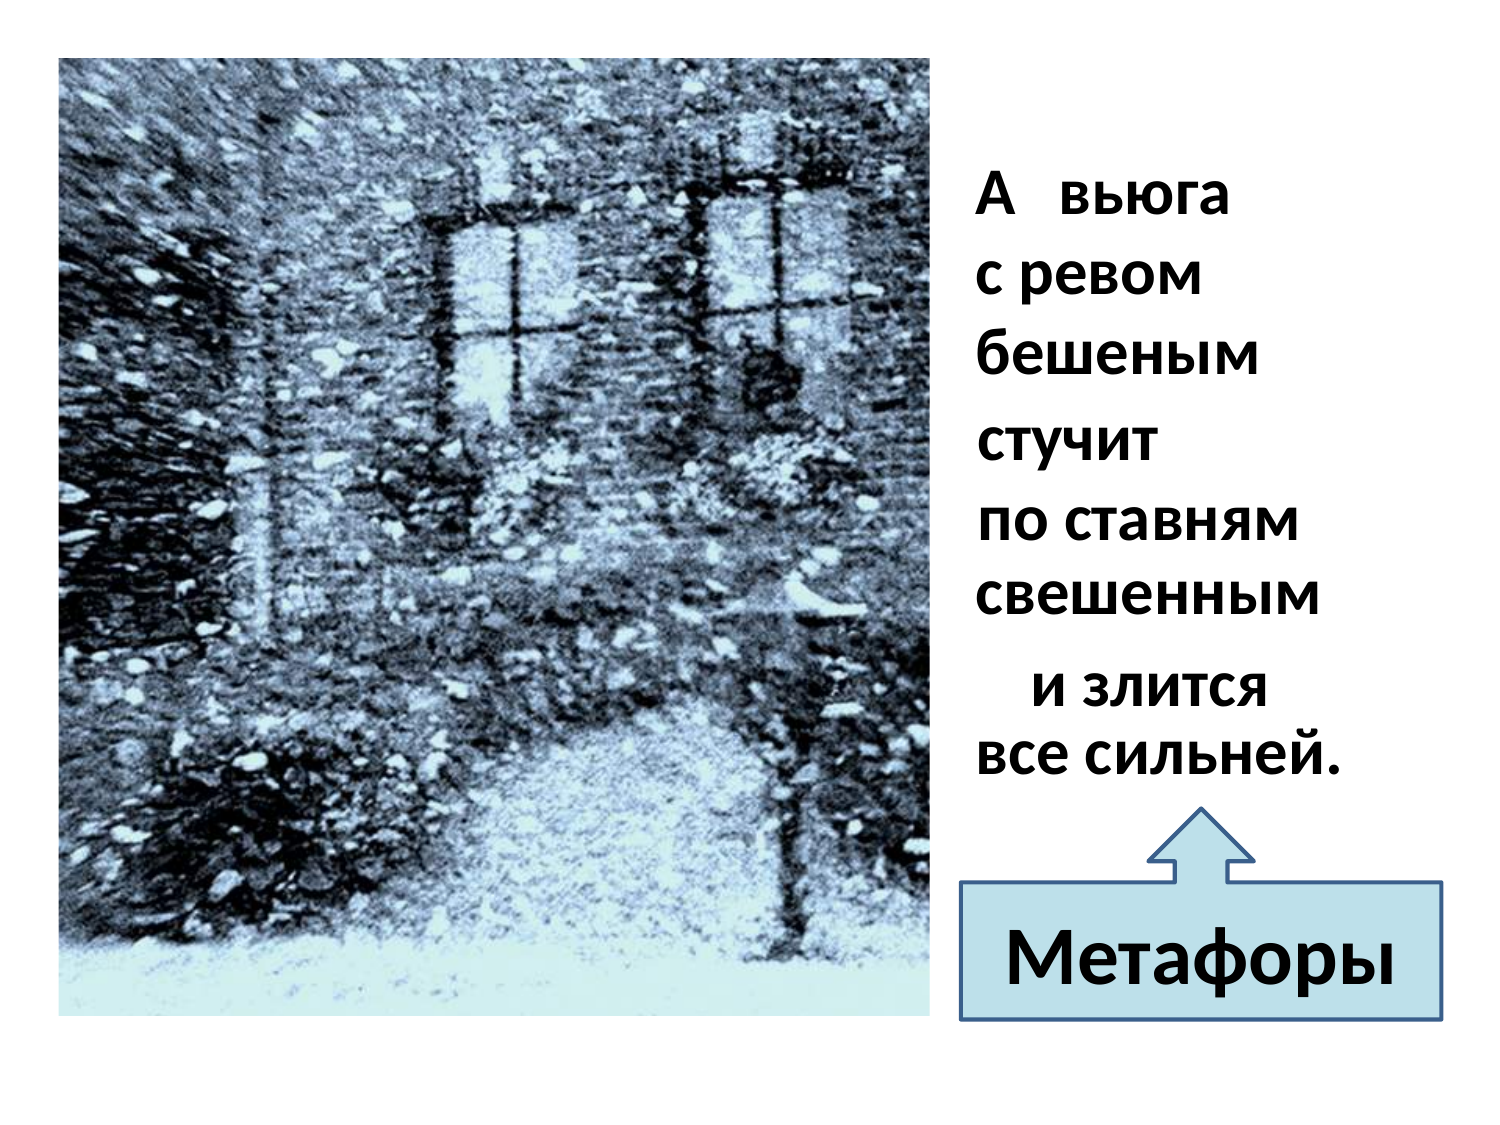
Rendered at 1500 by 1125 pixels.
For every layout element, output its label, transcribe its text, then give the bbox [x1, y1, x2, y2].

text_box А с ревом бешеным свешенным все сильней. [960, 140, 1453, 795]
text_box и злится [1001, 632, 1300, 728]
text_box вьюга [1044, 140, 1247, 236]
picture [58, 58, 930, 1016]
text_box Метафоры [958, 806, 1444, 1022]
text_box стучит по ставням [962, 386, 1332, 562]
